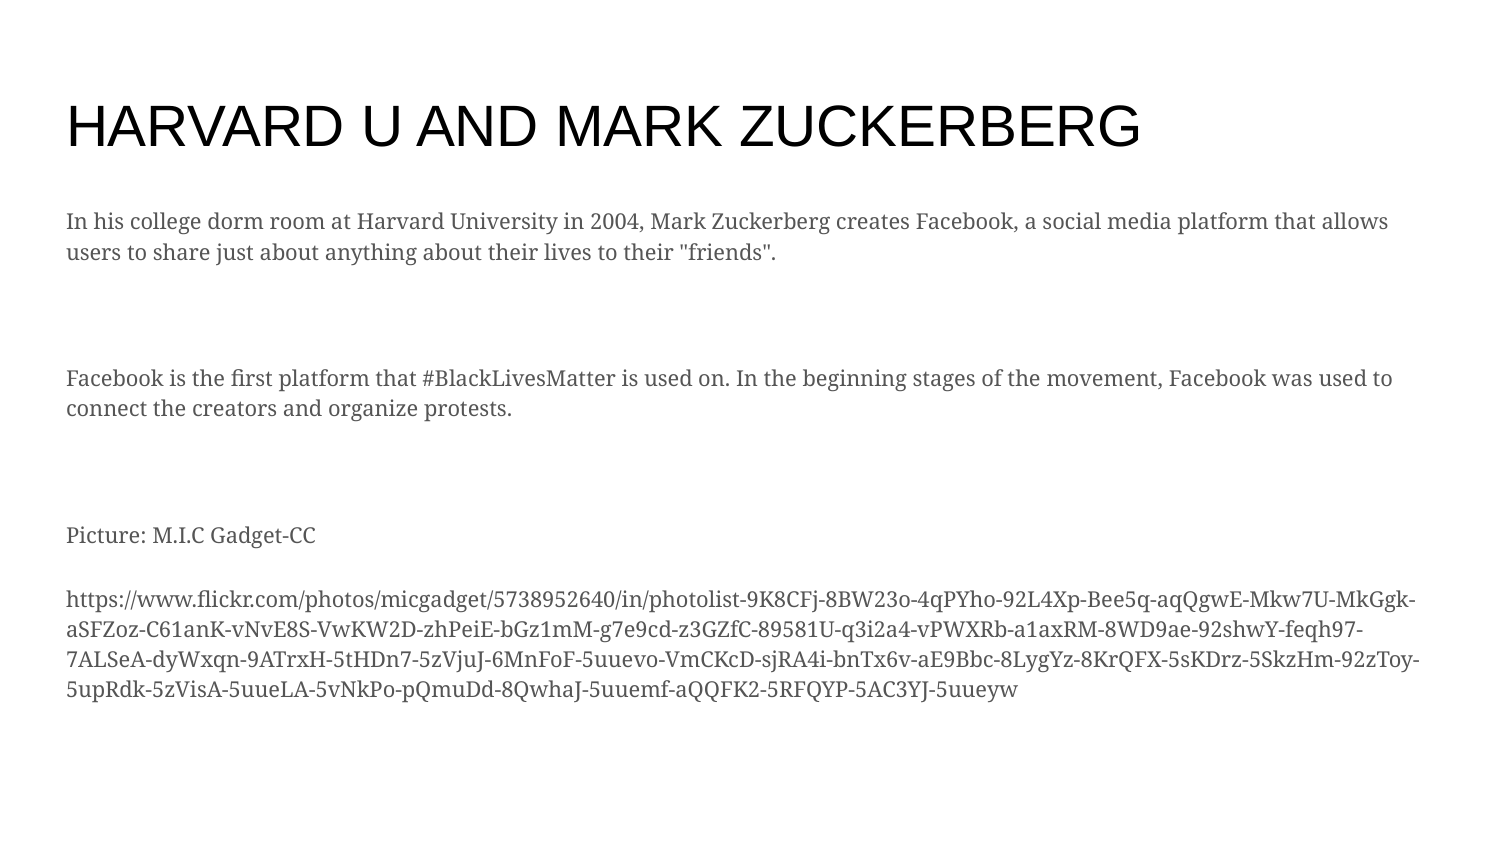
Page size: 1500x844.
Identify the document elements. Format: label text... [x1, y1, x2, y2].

list In his college dorm room at Harvard University in 2004, Mark Zuckerberg creates Facebook, a social media platform that allows users to share just about anything about their lives to their "friends". Facebook is the first platform that #BlackLivesMatter is used on. In the beginning stages of the movement, Facebook was used to connect the creators and organize protests. Picture: M.I.C Gadget-CC https://www.flickr.com/photos/micgadget/5738952640/in/photolist-9K8CFj-8BW23o-4qPYho-92L4Xp-Bee5q-aqQgwE-Mkw7U-MkGgk-aSFZoz-C61anK-vNvE8S-VwKW2D-zhPeiE-bGz1mM-g7e9cd-z3GZfC-89581U-q3i2a4-vPWXRb-a1axRM-8WD9ae-92shwY-feqh97-7ALSeA-dyWxqn-9ATrxH-5tHDn7-5zVjuJ-6MnFoF-5uuevo-VmCKcD-sjRA4i-bnTx6v-aE9Bbc-8LygYz-8KrQFX-5sKDrz-5SkzHm-92zToy-5upRdk-5zVisA-5uueLA-5vNkPo-pQmuDd-8QwhaJ-5uuemf-aQQFK2-5RFQYP-5AC3YJ-5uueyw [51, 189, 1449, 750]
title HARVARD U AND MARK ZUCKERBERG [51, 72, 1449, 167]
